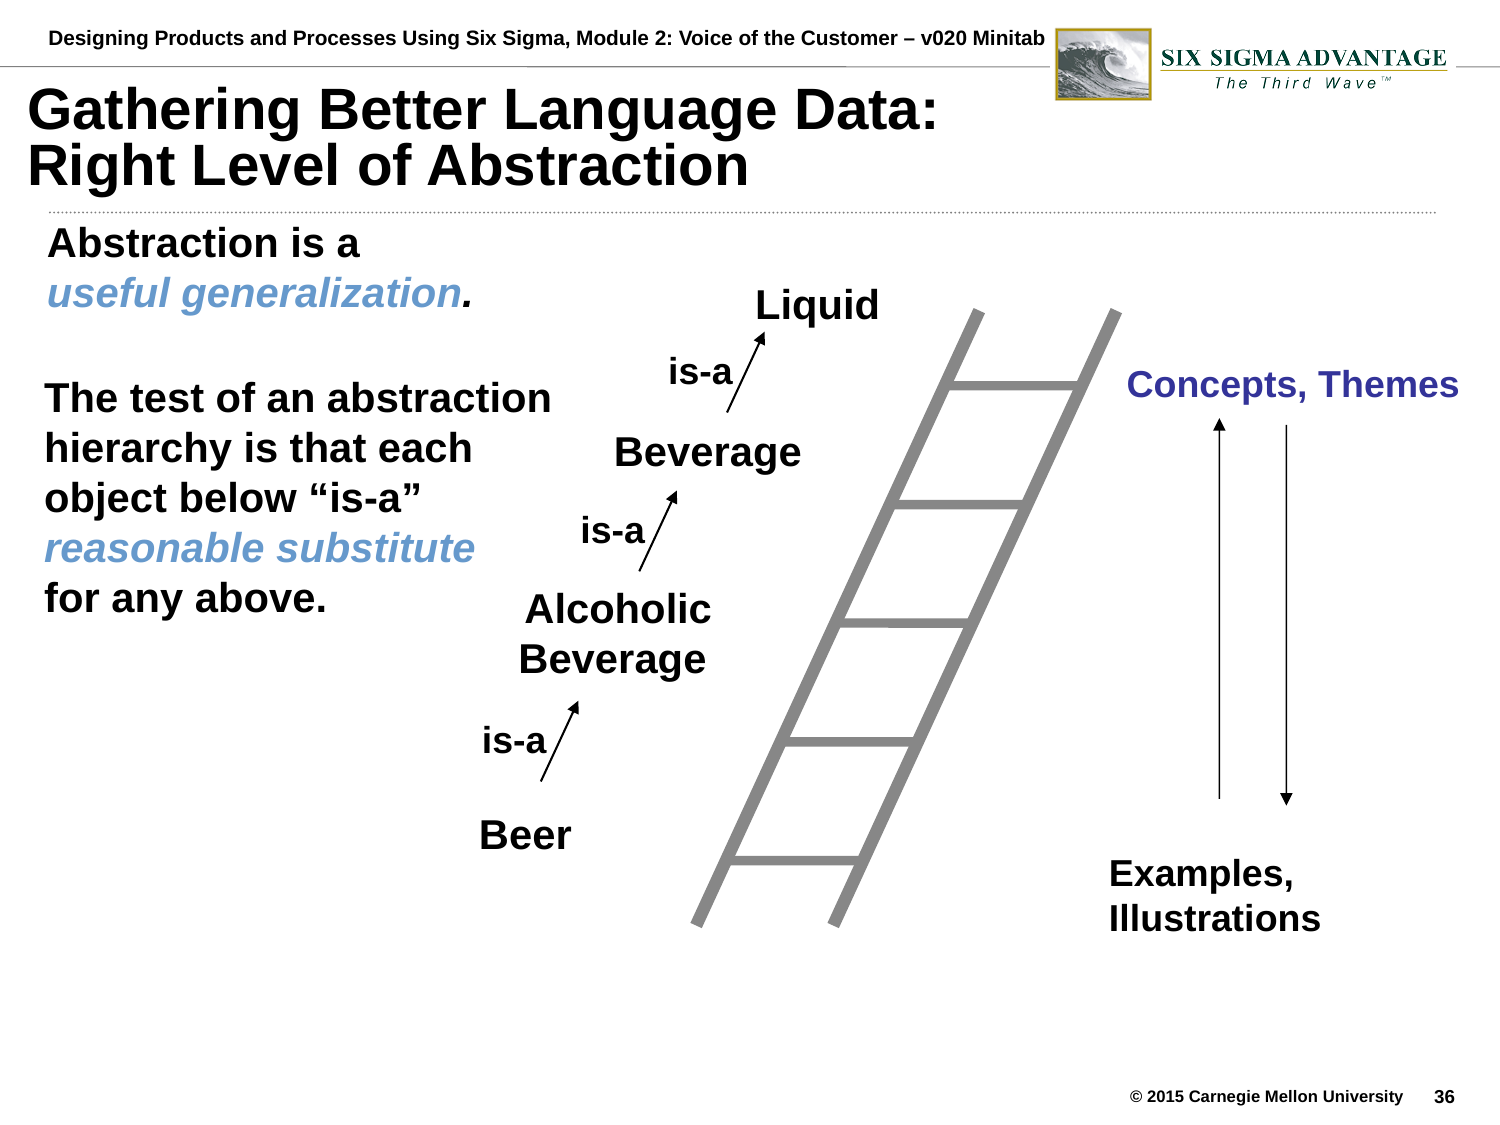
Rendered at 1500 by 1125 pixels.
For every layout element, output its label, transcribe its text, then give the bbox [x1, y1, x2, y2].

text_box The test of an abstraction hierarchy is that each object below “is-a” reasonable substitute for any above. [29, 363, 589, 629]
text_box Beer [455, 800, 596, 866]
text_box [695, 310, 1117, 926]
text_box Abstraction is a useful generalization. [32, 208, 489, 324]
text_box Alcoholic Beverage [460, 580, 690, 690]
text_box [466, 700, 622, 782]
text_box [565, 490, 721, 572]
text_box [653, 331, 809, 413]
title Gathering Better Language Data: Right Level of Abstraction [27, 84, 1500, 198]
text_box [1093, 352, 1500, 947]
text_box Beverage [589, 416, 690, 482]
text_box Liquid [659, 270, 976, 330]
picture [1049, 24, 1456, 104]
